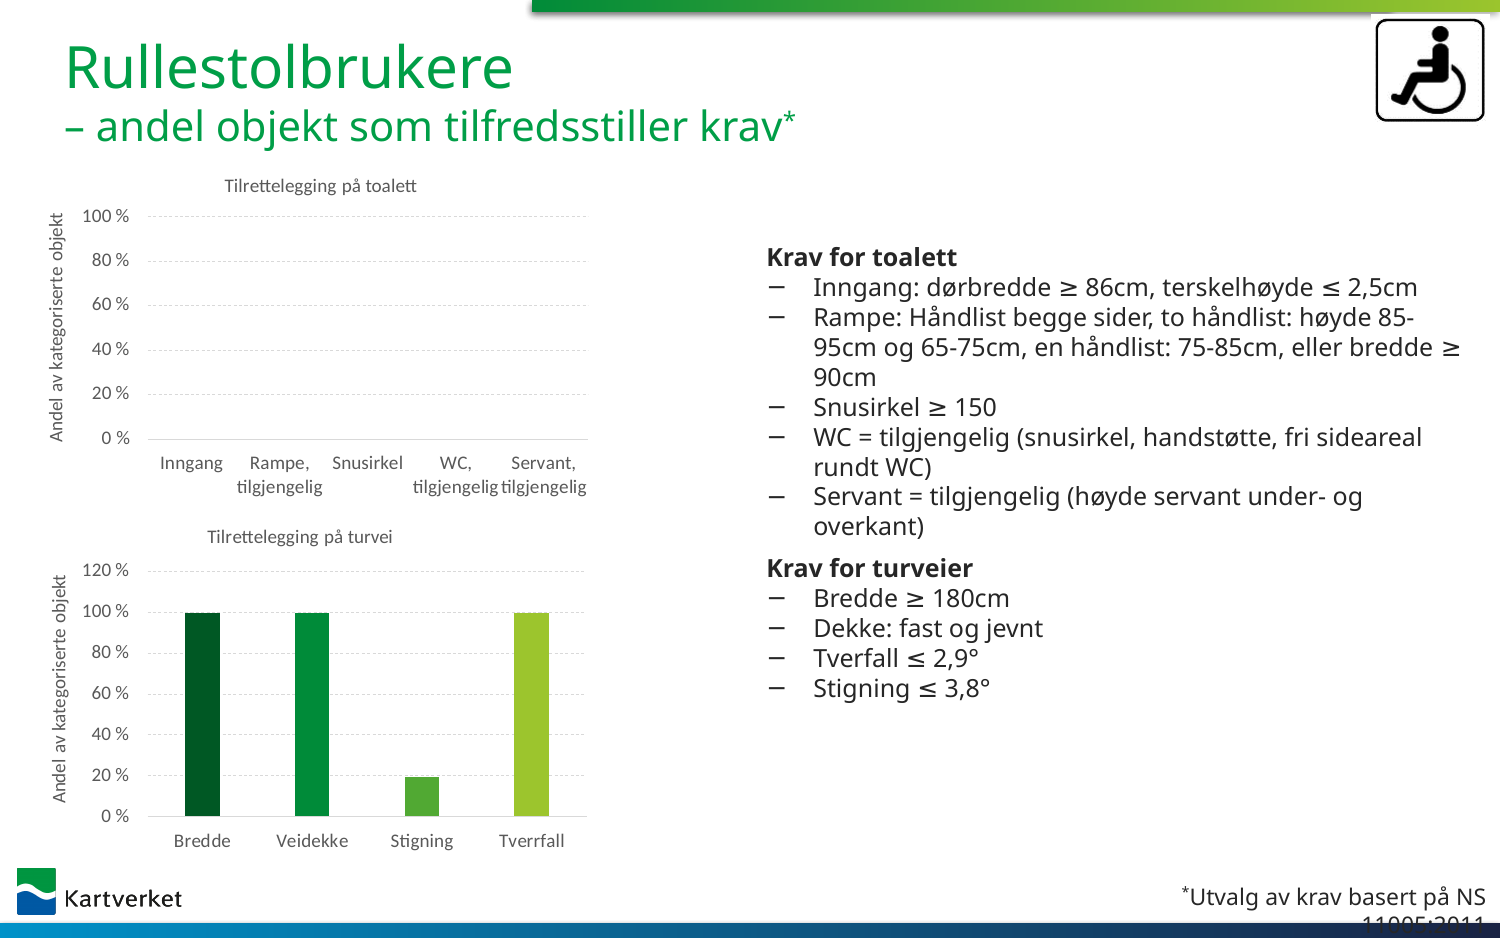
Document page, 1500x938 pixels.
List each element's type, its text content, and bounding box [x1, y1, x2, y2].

text_box Rullestolbrukere – andel objekt som tilfredsstiller krav* [49, 14, 1431, 158]
picture [41, 166, 599, 505]
picture [41, 520, 598, 859]
text_box *Utvalg av krav basert på NS 11005:2011 [1068, 873, 1500, 938]
picture [1371, 13, 1491, 127]
text_box Krav for turveier Bredde ≥ 180cm Dekke: fast og jevnt Tverfall ≤ 2,9° Stigning ≤ 3,8° [751, 545, 1483, 710]
text_box Krav for toalett Inngang: dørbredde ≥ 86cm, terskelhøyde ≤ 2,5cm Rampe: Håndlist begge sider, to håndlist: høyde 85-95cm og 65-75cm, en håndlist: 75-85cm, eller bredde ≥ 90cm Snusirkel ≥ 150 WC = tilgjengelig (snusirkel, handstøtte, fri sideareal rundt WC) Servant = tilgjengelig (høyde servant under- og overkant) [751, 234, 1483, 545]
